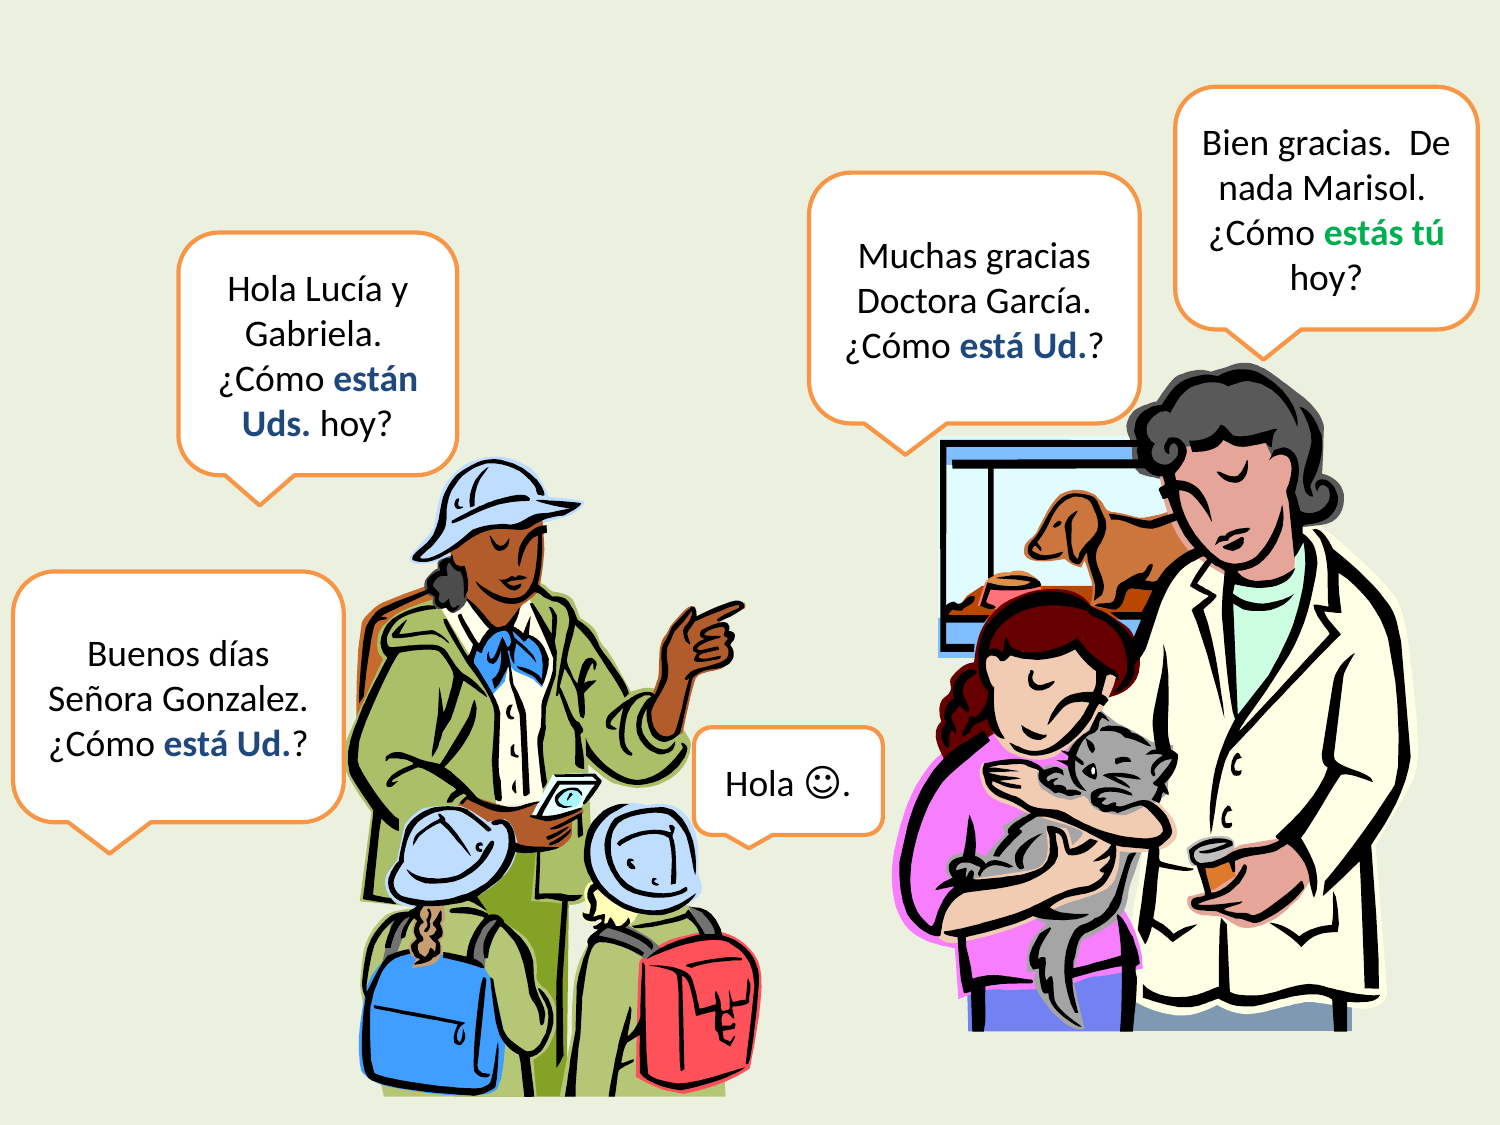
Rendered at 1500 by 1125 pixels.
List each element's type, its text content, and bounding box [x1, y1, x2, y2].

picture [343, 455, 765, 1098]
text_box Hola Lucía y Gabriela. ¿Cómo están Uds. hoy? [176, 230, 460, 508]
text_box Hola ☺. [768, 725, 885, 840]
picture [891, 361, 1425, 1032]
text_box Buenos días Señora Gonzalez. ¿Cómo está Ud.? [10, 569, 338, 856]
text_box Bien gracias. De nada Marisol. ¿Cómo estás tú hoy? [1173, 84, 1480, 360]
text_box Muchas gracias Doctora García. ¿Cómo está Ud.? [806, 170, 1142, 443]
